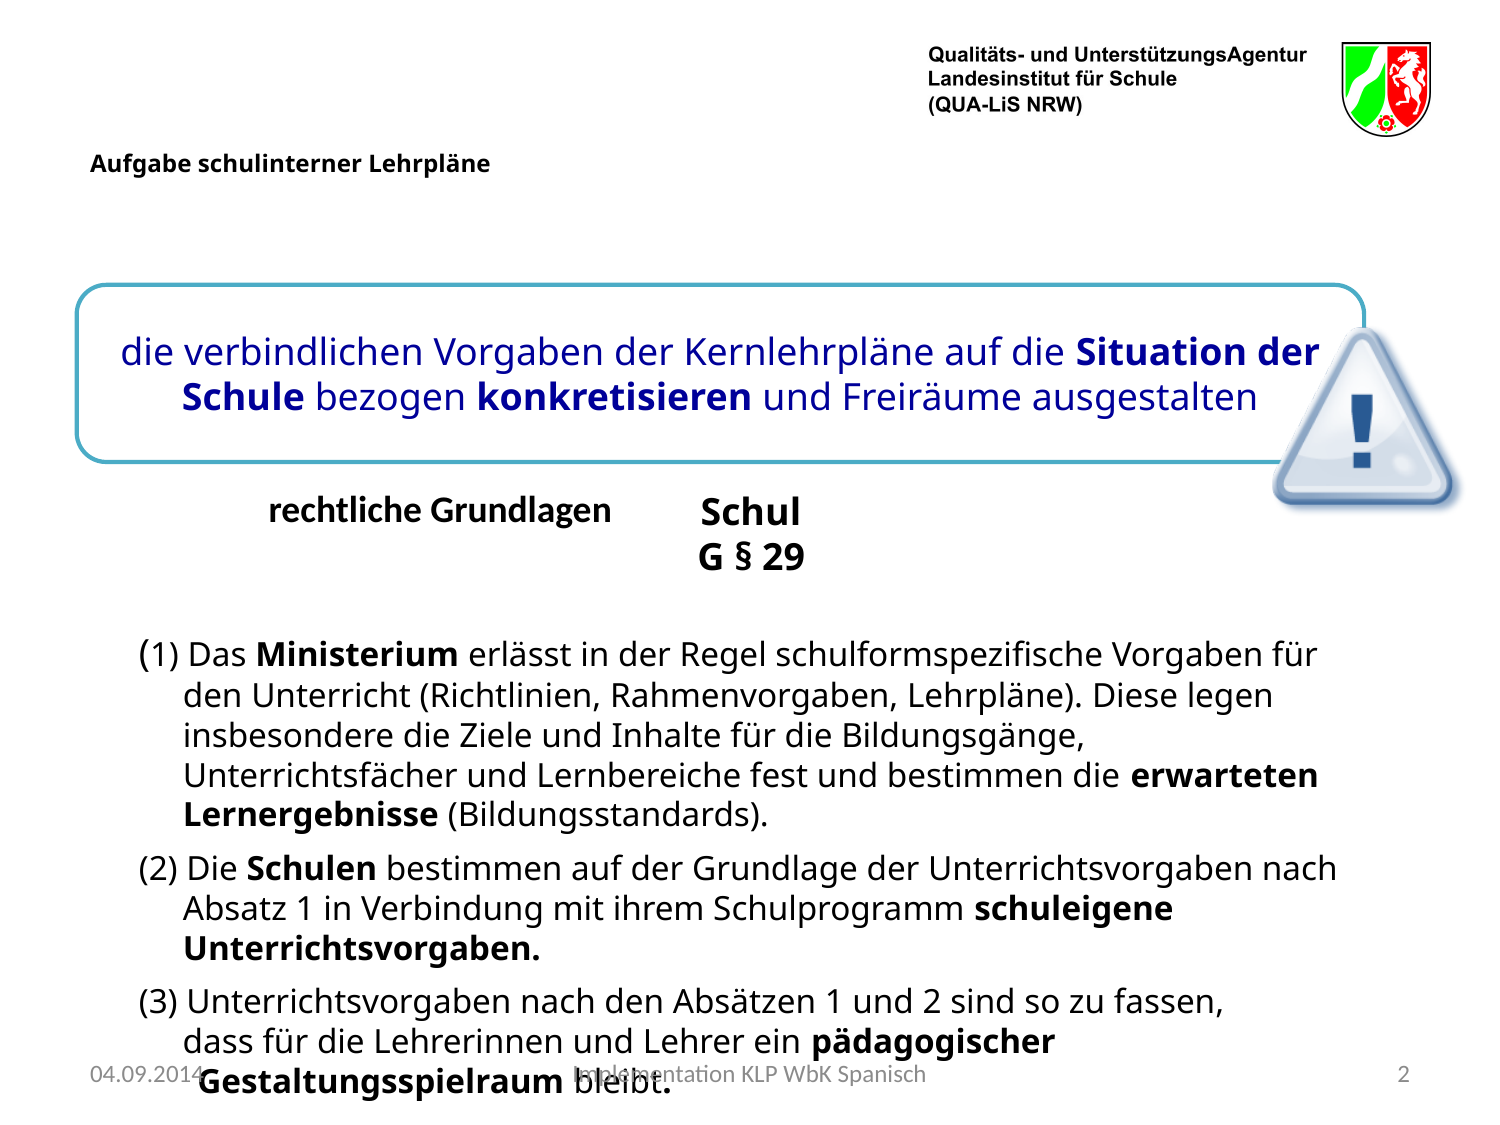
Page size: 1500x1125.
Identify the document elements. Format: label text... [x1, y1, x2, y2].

picture [927, 42, 1431, 137]
picture [1257, 318, 1471, 531]
footer Implementation KLP WbK Spanisch [512, 1042, 988, 1103]
text_box (1) Das Ministerium erlässt in der Regel schulformspezifische Vorgaben für den Unterricht (Richtlinien, Rahmenvorgaben, Lehrpläne). Diese legen insbesondere die Ziele und Inhalte für die Bildungsgänge, Unterrichtsfächer und Lernbereiche fest und bestimmen die erwarteten Lernergebnisse (Bildungsstandards). (2) Die Schulen bestimmen auf der Grundlage der Unterrichtsvorgaben nach Absatz 1 in Verbindung mit ihrem Schulprogramm schuleigene Unterrichtsvorgaben. (3) Unterrichtsvorgaben nach den Absätzen 1 und 2 sind so zu fassen, dass für die Lehrerinnen und Lehrer ein pädagogischer Gestaltungsspielraum bleibt. [123, 621, 1376, 1108]
text_box die verbindlichen Vorgaben der Kernlehrpläne auf die Situation der Schule bezogen konkretisieren und Freiräume ausgestalten [74, 282, 1367, 465]
title Aufgabe schulinterner Lehrpläne [75, 45, 1425, 233]
text_box SchulG § 29 [598, 477, 904, 621]
slide_number 2 [1074, 1042, 1425, 1103]
text_box rechtliche Grundlagen [253, 477, 656, 538]
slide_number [75, 1042, 425, 1103]
